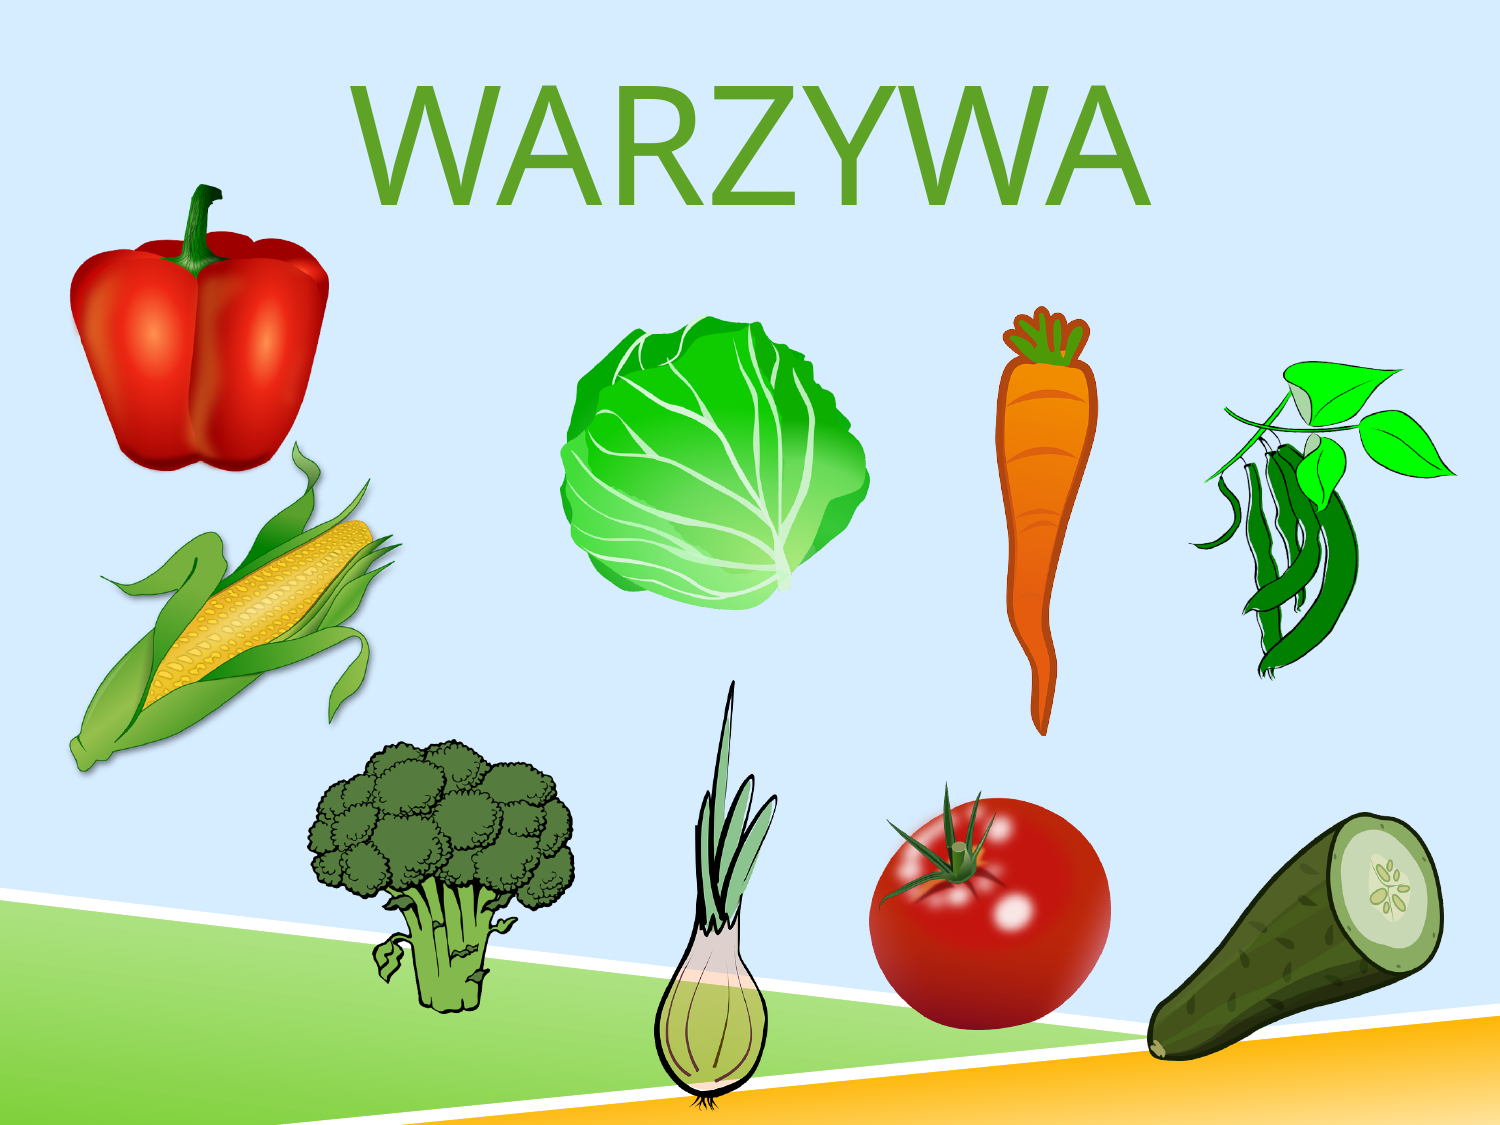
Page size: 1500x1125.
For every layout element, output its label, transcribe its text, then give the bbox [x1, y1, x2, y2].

picture [869, 781, 1111, 1030]
picture [938, 306, 1154, 736]
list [68, 184, 329, 437]
title warzywa [112, 45, 1388, 233]
picture [64, 437, 575, 1015]
picture [607, 680, 824, 1112]
picture [1186, 361, 1458, 681]
picture [1147, 812, 1444, 1062]
picture [560, 314, 870, 611]
